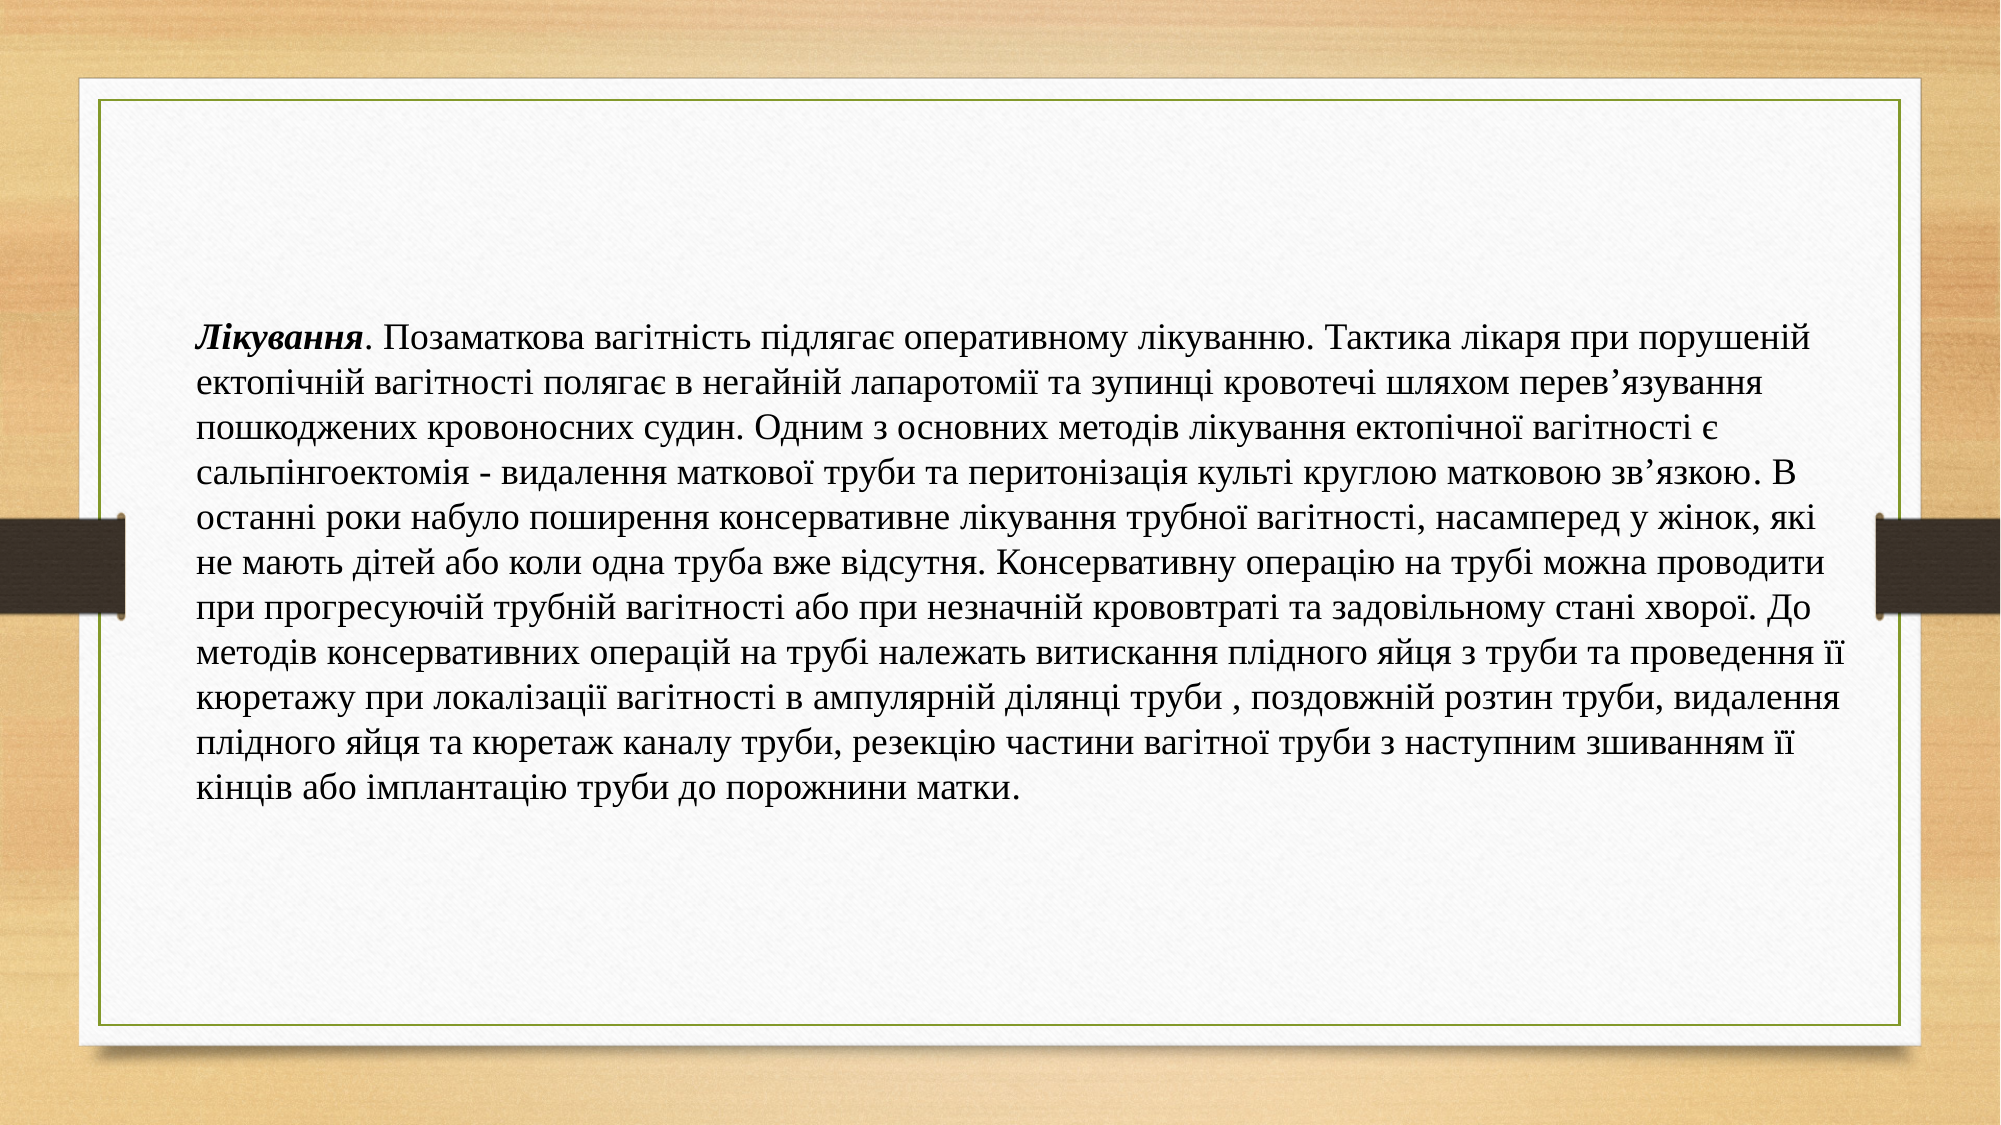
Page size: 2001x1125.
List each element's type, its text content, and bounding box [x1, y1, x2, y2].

picture [0, 0, 2001, 1125]
text_box Лікування. Позаматкова вагітність підлягає оперативному лікуванню. Тактика лікаря при порушеній ектопічній вагітності полягає в негайній лапаротомії та зупинці кровотечі шляхом перев’язування пошкоджених кровоносних судин. Одним з основних методів лікування ектопічної вагітності є сальпінгоектомія - видалення маткової труби та перитонізація культі круглою матковою зв’язкою. В останні роки набуло поширення консервативне лікування трубної вагітності, насамперед у жінок, які не мають дітей або коли одна труба вже відсутня. Консервативну операцію на трубі можна проводити при прогресуючій трубній вагітності або при незначній крововтраті та задовільному стані хворої. До методів консервативних операцій на трубі належать витискання плідного яйця з труби та проведення її кюретажу при локалізації вагітності в ампулярній ділянці труби , поздовжній розтин труби, видалення плідного яйця та кюретаж каналу труби, резекцію частини вагітної труби з наступним зшиванням її кінців або імплантацію труби до порожнини матки. [181, 304, 1863, 815]
